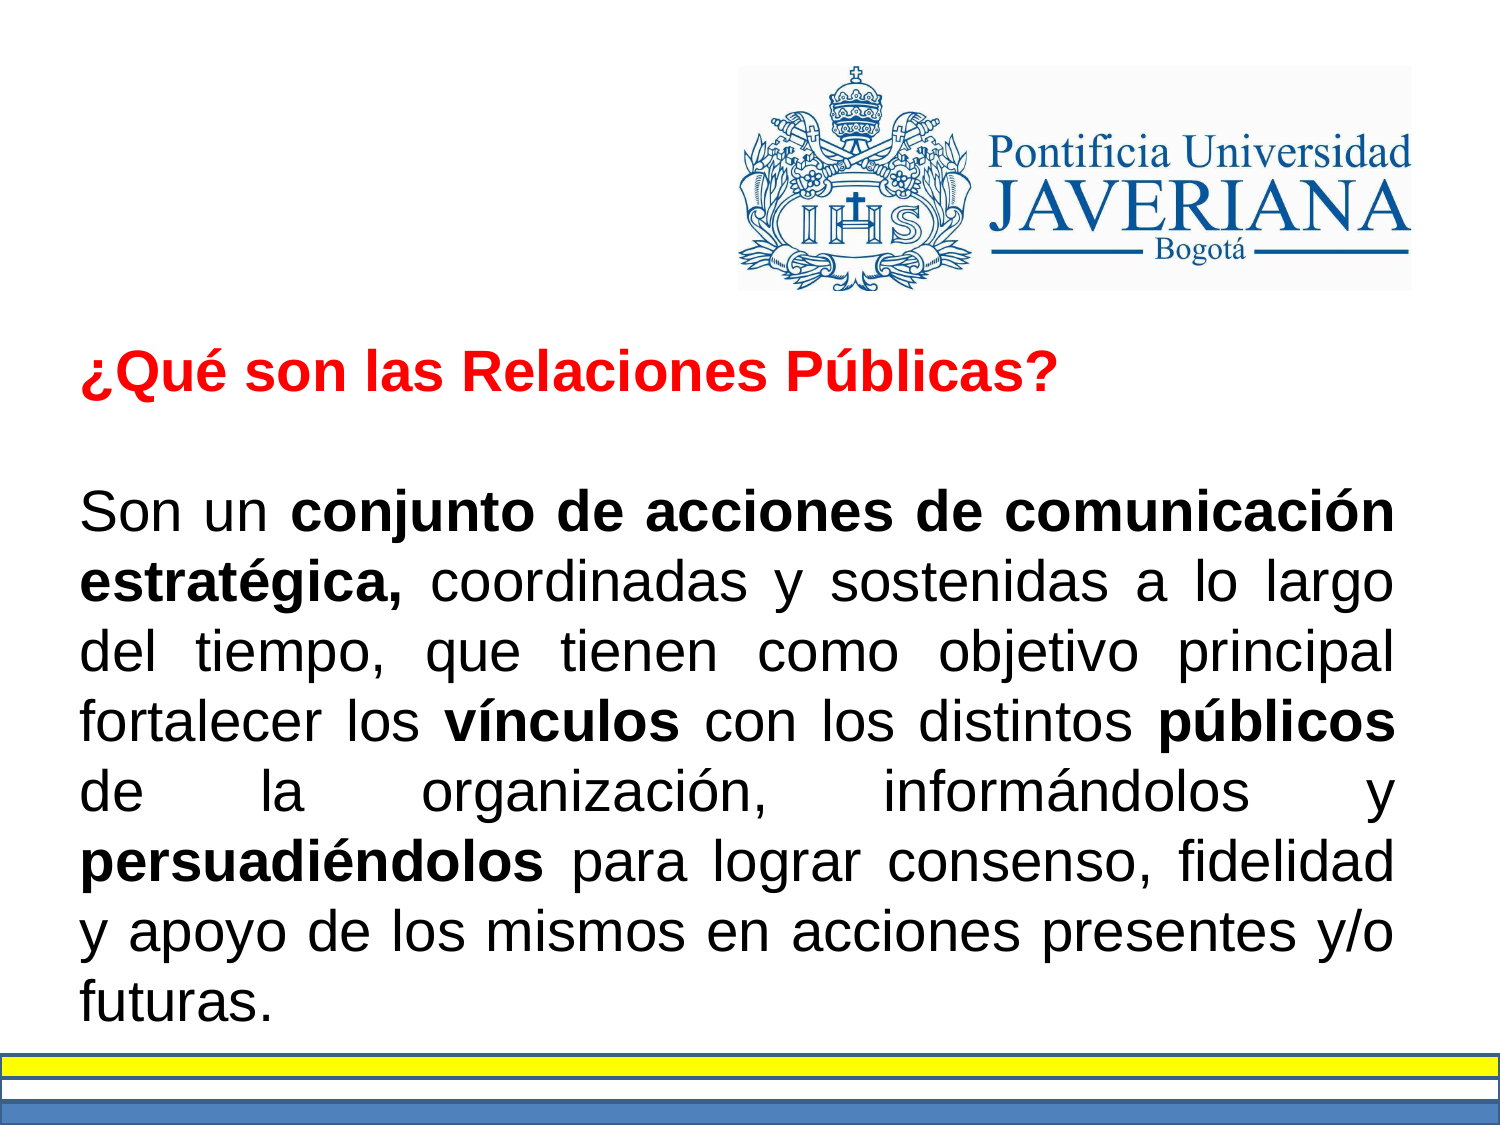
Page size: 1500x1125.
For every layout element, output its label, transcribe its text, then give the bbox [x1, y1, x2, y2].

text_box ¿Qué son las Relaciones Públicas? Son un conjunto de acciones de comunicación estratégica, coordinadas y sostenidas a lo largo del tiempo, que tienen como objetivo principal fortalecer los vínculos con los distintos públicos de la organización, informándolos y persuadiéndolos para lograr consenso, fidelidad y apoyo de los mismos en acciones presentes y/o futuras. [64, 326, 1412, 1041]
text_box [0, 1104, 1500, 1125]
picture [737, 66, 1412, 291]
text_box [0, 1076, 1500, 1104]
text_box [0, 1053, 1500, 1076]
